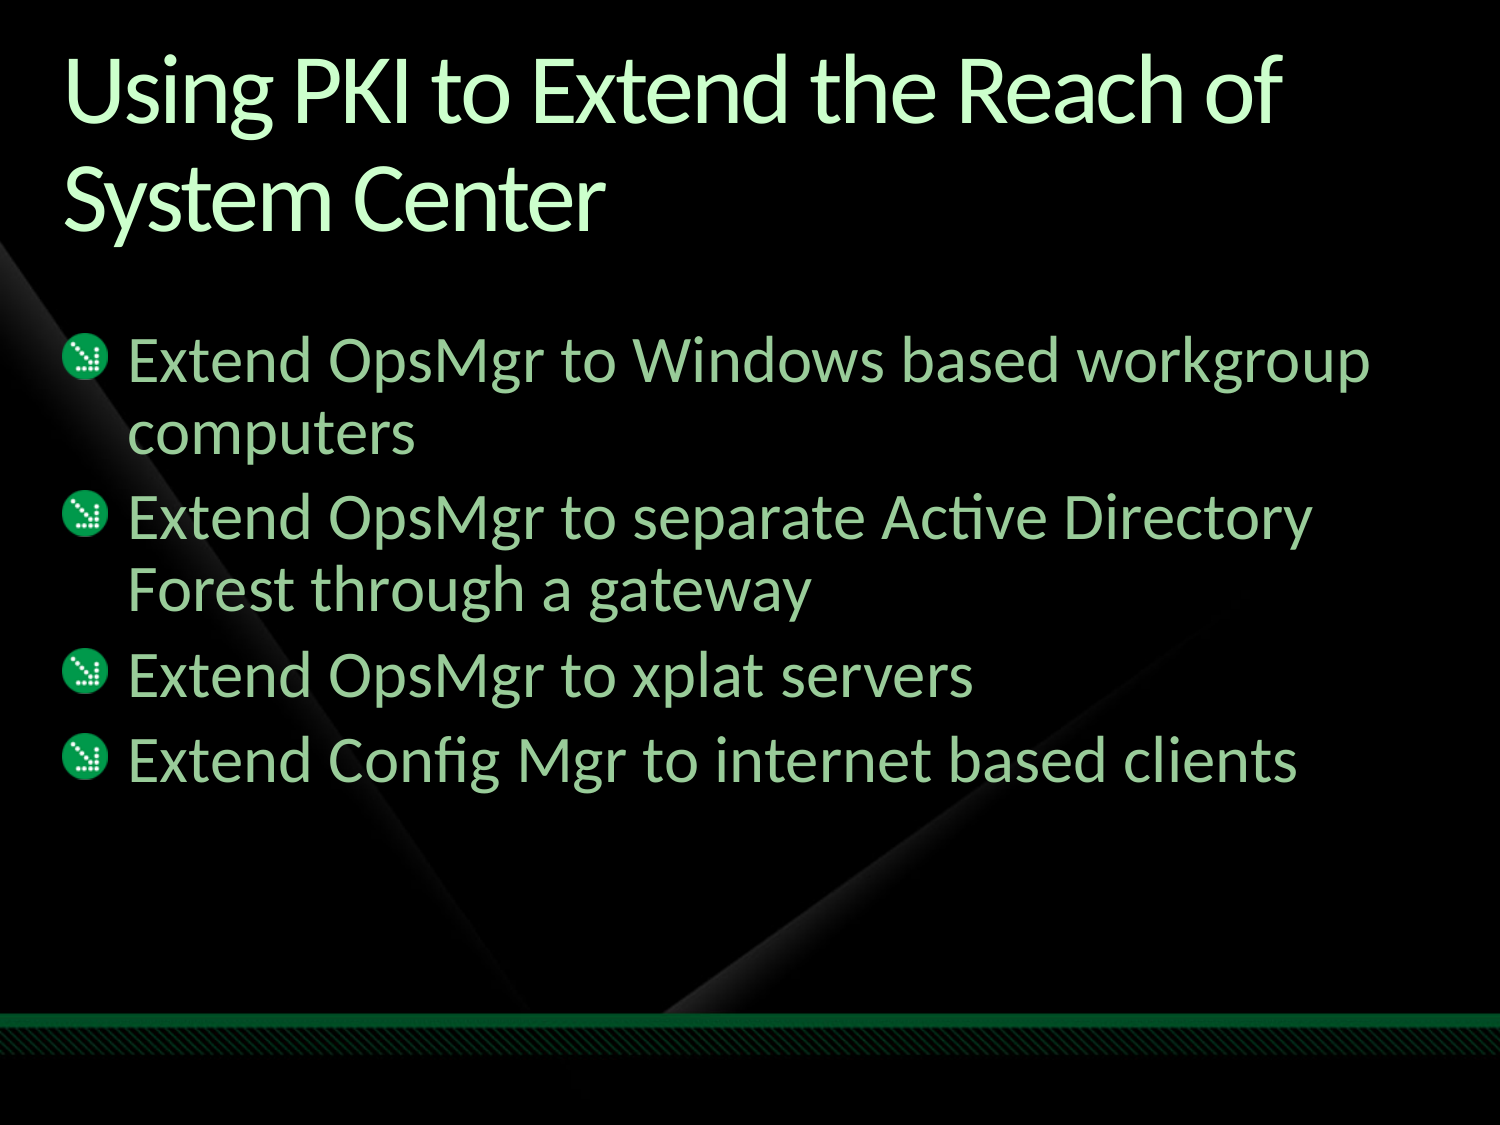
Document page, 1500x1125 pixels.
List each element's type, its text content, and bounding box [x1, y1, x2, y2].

picture [0, 0, 1500, 1125]
list Extend OpsMgr to Windows based workgroup computers Extend OpsMgr to separate Active Directory Forest through a gateway Extend OpsMgr to xplat servers Extend Config Mgr to internet based clients [62, 231, 1438, 980]
title Using PKI to Extend the Reach of System Center [62, 37, 1438, 231]
